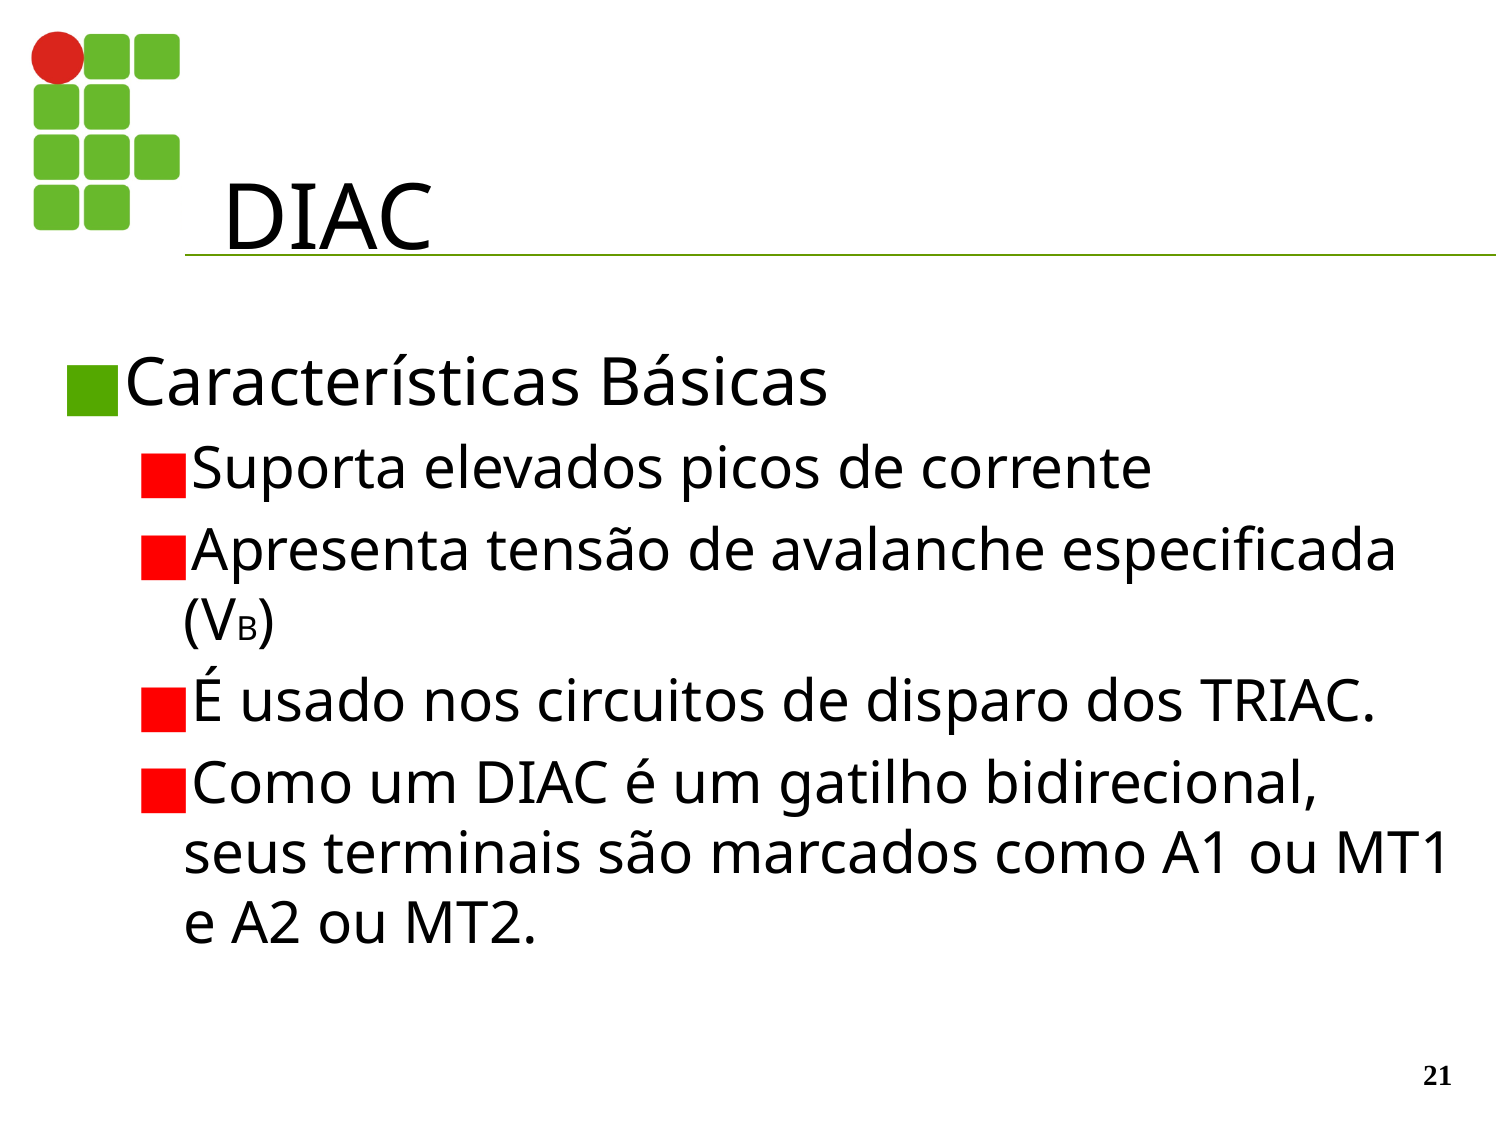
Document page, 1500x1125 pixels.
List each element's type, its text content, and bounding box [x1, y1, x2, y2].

text_box ‹#› [1155, 1032, 1468, 1100]
list Características Básicas Suporta elevados picos de corrente Apresenta tensão de avalanche especificada (VB) É usado nos circuitos de disparo dos TRIAC. Como um DIAC é um gatilho bidirecional, seus terminais são marcados como A1 ou MT1 e A2 ou MT2. [46, 331, 1469, 1032]
title DIAC [206, 35, 1468, 275]
picture [29, 30, 182, 232]
